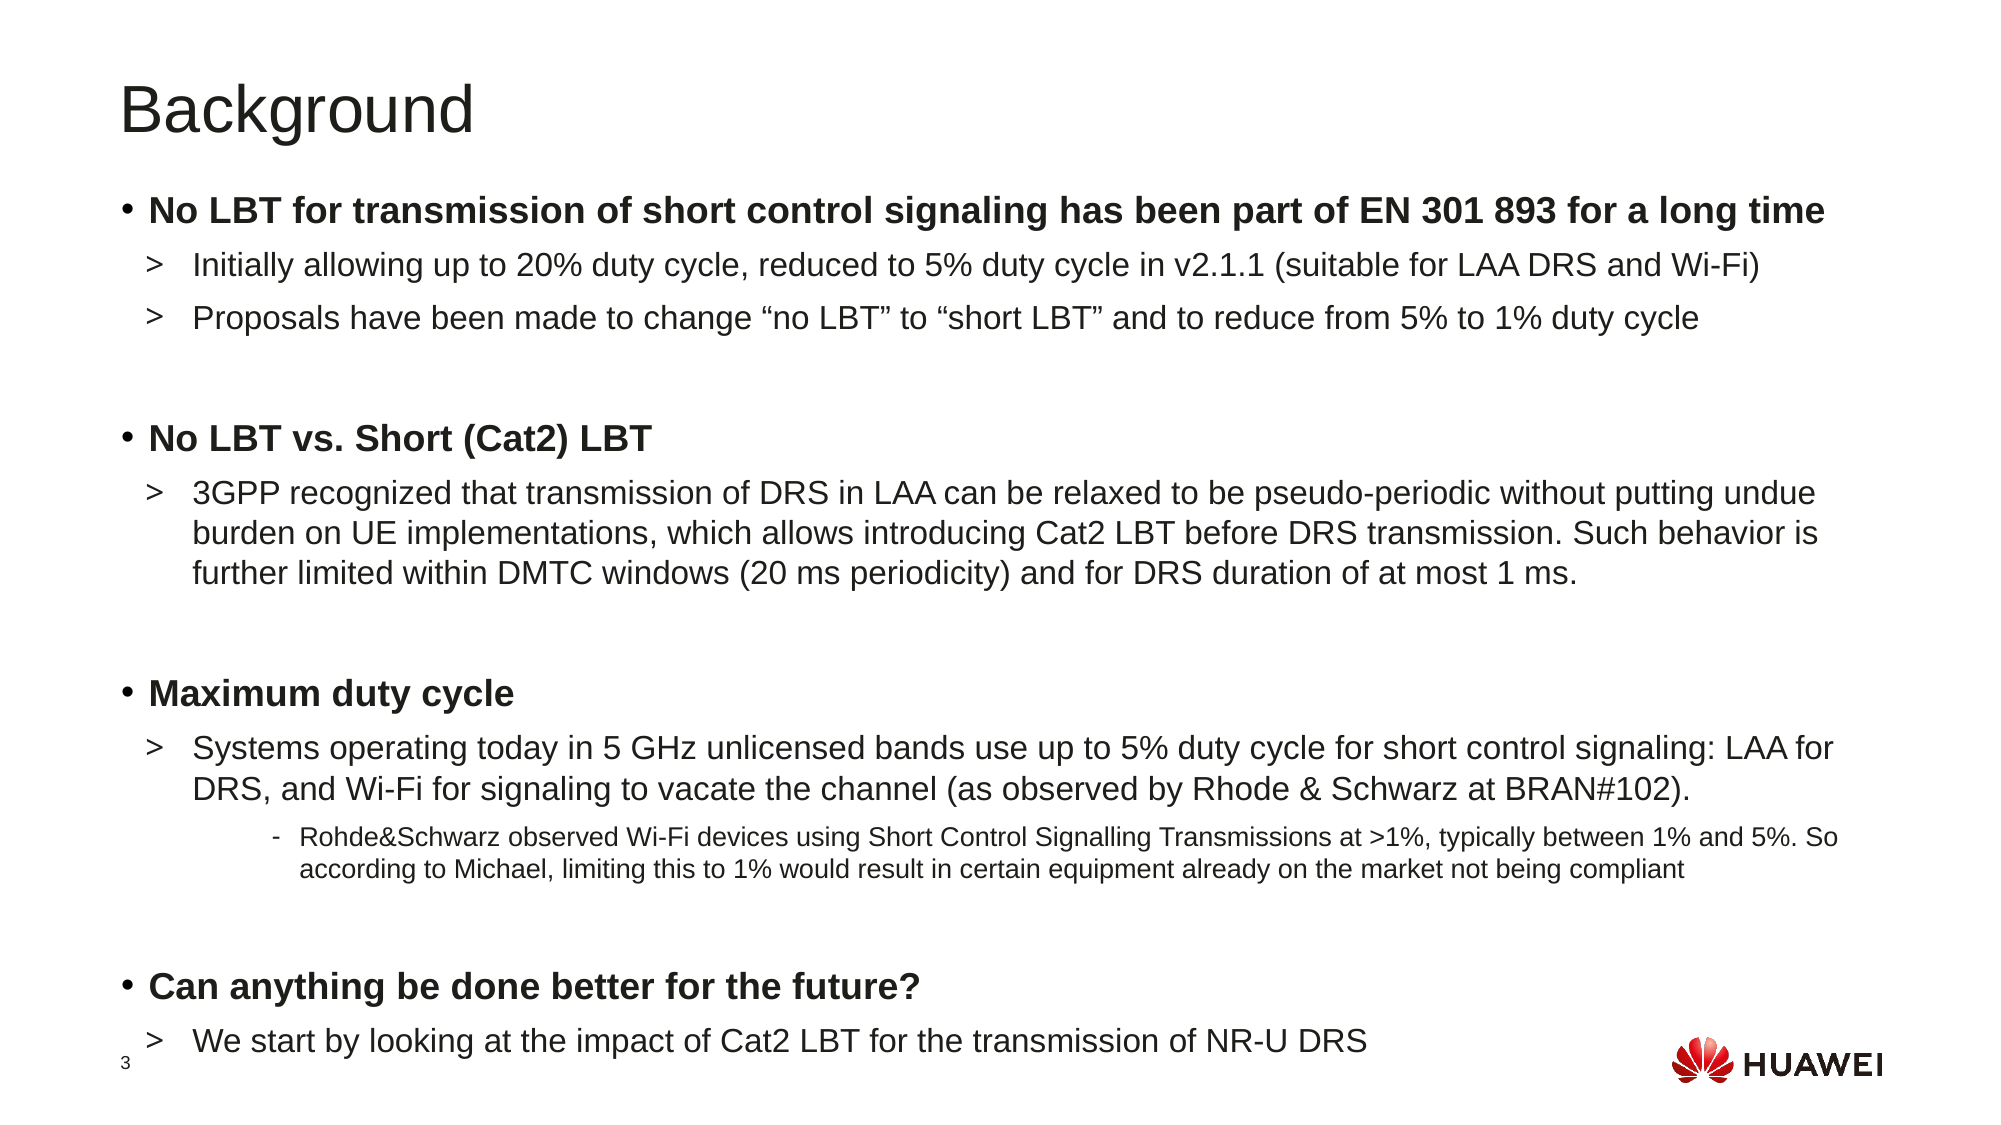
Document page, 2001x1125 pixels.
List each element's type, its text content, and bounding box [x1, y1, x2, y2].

picture [1672, 1037, 1882, 1083]
subtitle Background [119, 74, 1882, 238]
list No LBT for transmission of short control signaling has been part of EN 301 893 for a long time Initially allowing up to 20% duty cycle, reduced to 5% duty cycle in v2.1.1 (suitable for LAA DRS and Wi-Fi) Proposals have been made to change “no LBT” to “short LBT” and to reduce from 5% to 1% duty cycle No LBT vs. Short (Cat2) LBT 3GPP recognized that transmission of DRS in LAA can be relaxed to be pseudo-periodic without putting undue burden on UE implementations, which allows introducing Cat2 LBT before DRS transmission. Such behavior is further limited within DMTC windows (20 ms periodicity) and for DRS duration of at most 1 ms. Maximum duty cycle Systems operating today in 5 GHz unlicensed bands use up to 5% duty cycle for short control signaling: LAA for DRS, and Wi-Fi for signaling to vacate the channel (as observed by Rhode & Schwarz at BRAN#102). Rohde&Schwarz observed Wi-Fi devices using Short Control Signalling Transmissions at >1%, typically between 1% and 5%. So according to Michael, limiting this to 1% would result in certain equipment already on the market not being compliant Can anything be done better for the future? We start by looking at the impact of Cat2 LBT for the transmission of NR-U DRS [119, 238, 1880, 1030]
